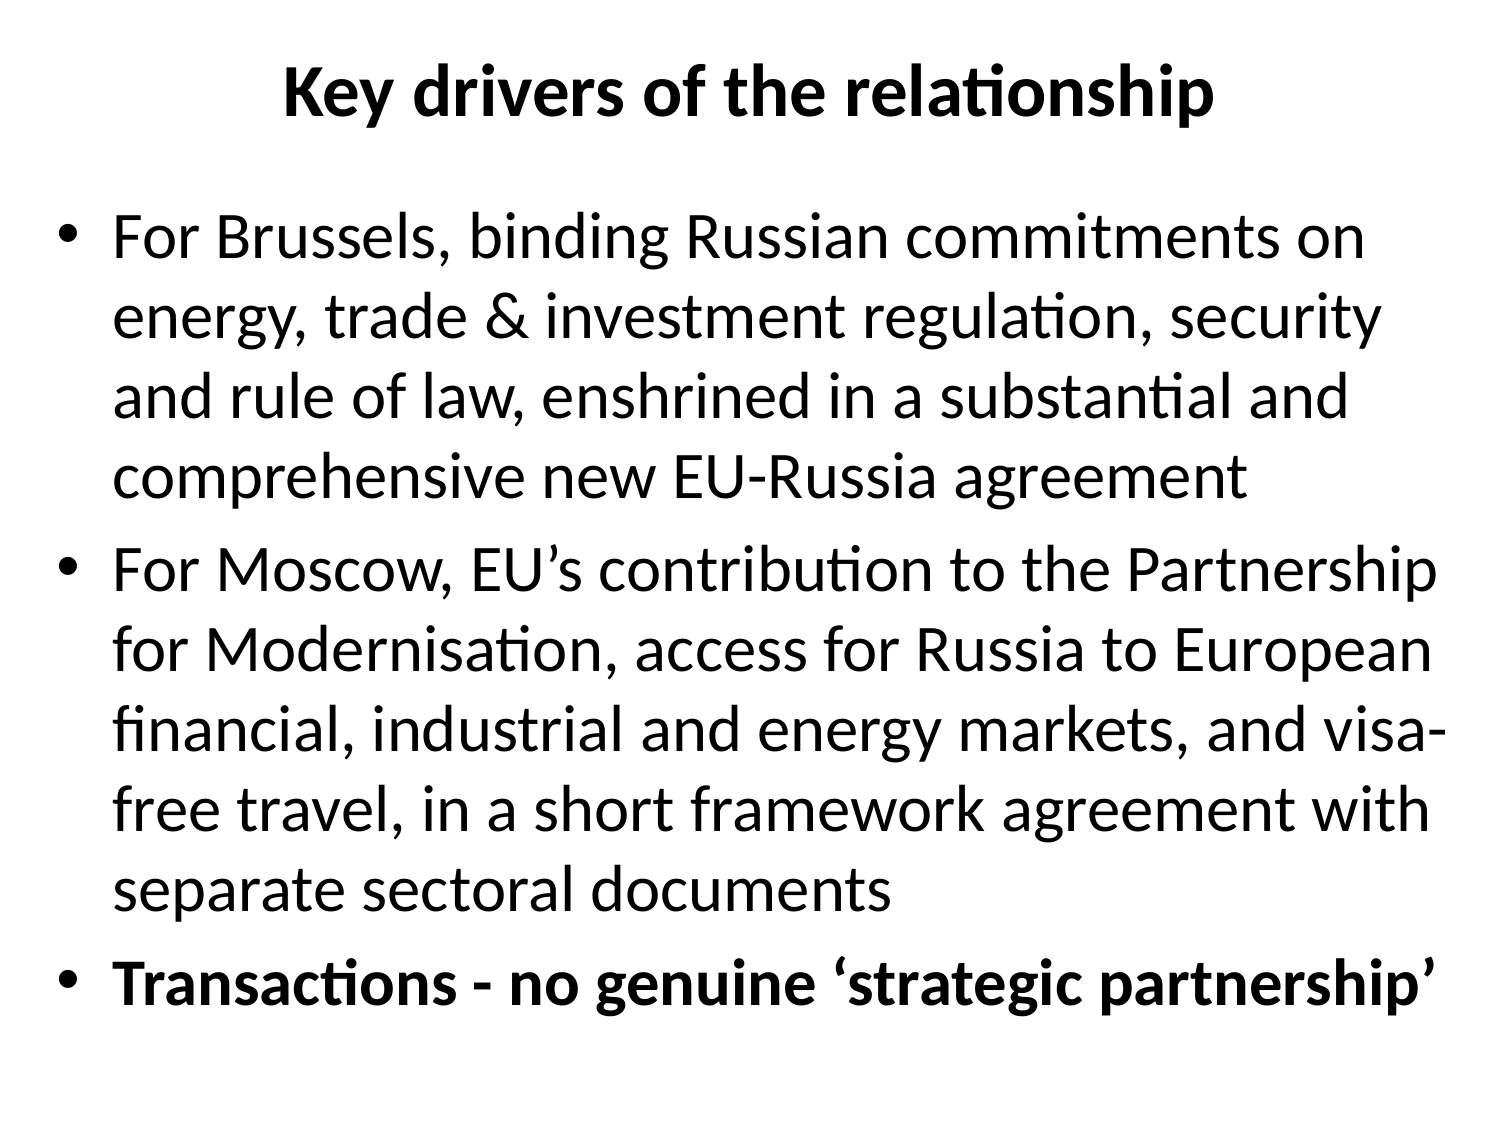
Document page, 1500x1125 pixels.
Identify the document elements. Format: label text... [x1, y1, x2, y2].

list For Brussels, binding Russian commitments on energy, trade & investment regulation, security and rule of law, enshrined in a substantial and comprehensive new EU-Russia agreement For Moscow, EU’s contribution to the Partnership for Modernisation, access for Russia to European financial, industrial and energy markets, and visa-free travel, in a short framework agreement with separate sectoral documents Transactions - no genuine ‘strategic partnership’ [41, 184, 1471, 1059]
title Key drivers of the relationship [75, 0, 1425, 173]
